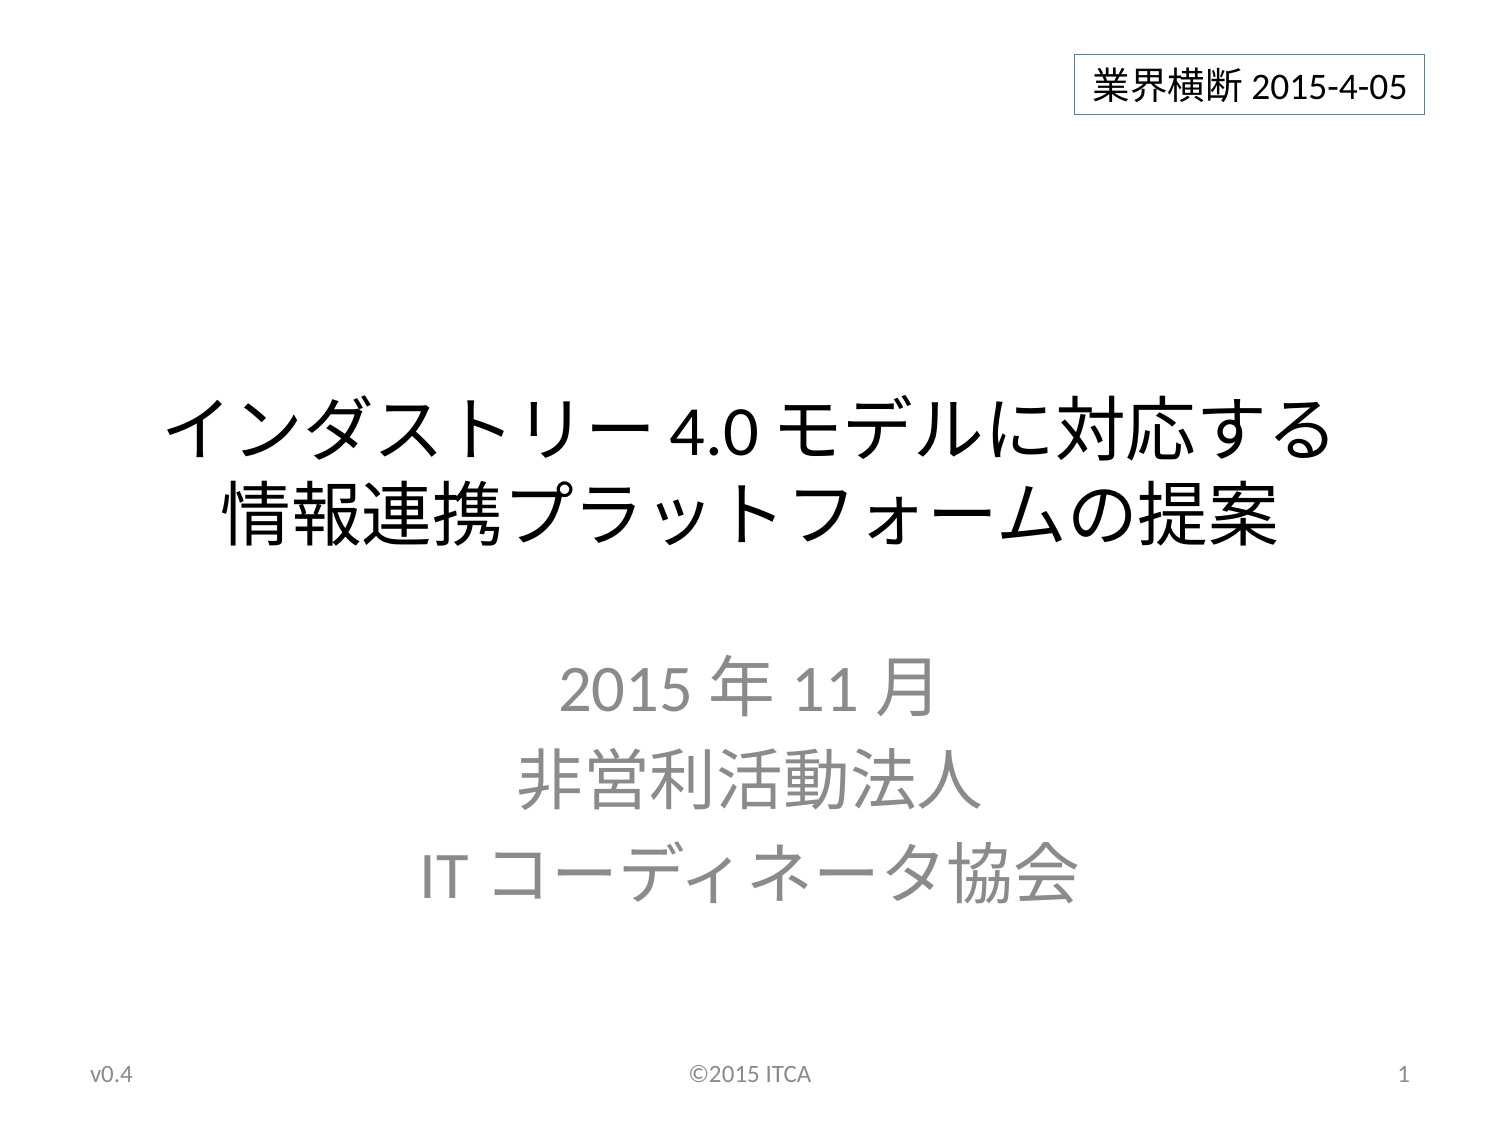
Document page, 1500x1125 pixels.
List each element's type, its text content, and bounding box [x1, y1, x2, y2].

title インダストリー4.0モデルに対応する 情報連携プラットフォームの提案 [112, 349, 1388, 591]
footer ©2015 ITCA [512, 1042, 988, 1103]
slide_number 1 [1074, 1042, 1425, 1103]
slide_number v0.4 [75, 1042, 425, 1103]
subtitle 2015年11月 非営利活動法人 ITコーディネータ協会 [225, 637, 1275, 925]
text_box 業界横断2015-4-05 [1074, 54, 1425, 115]
